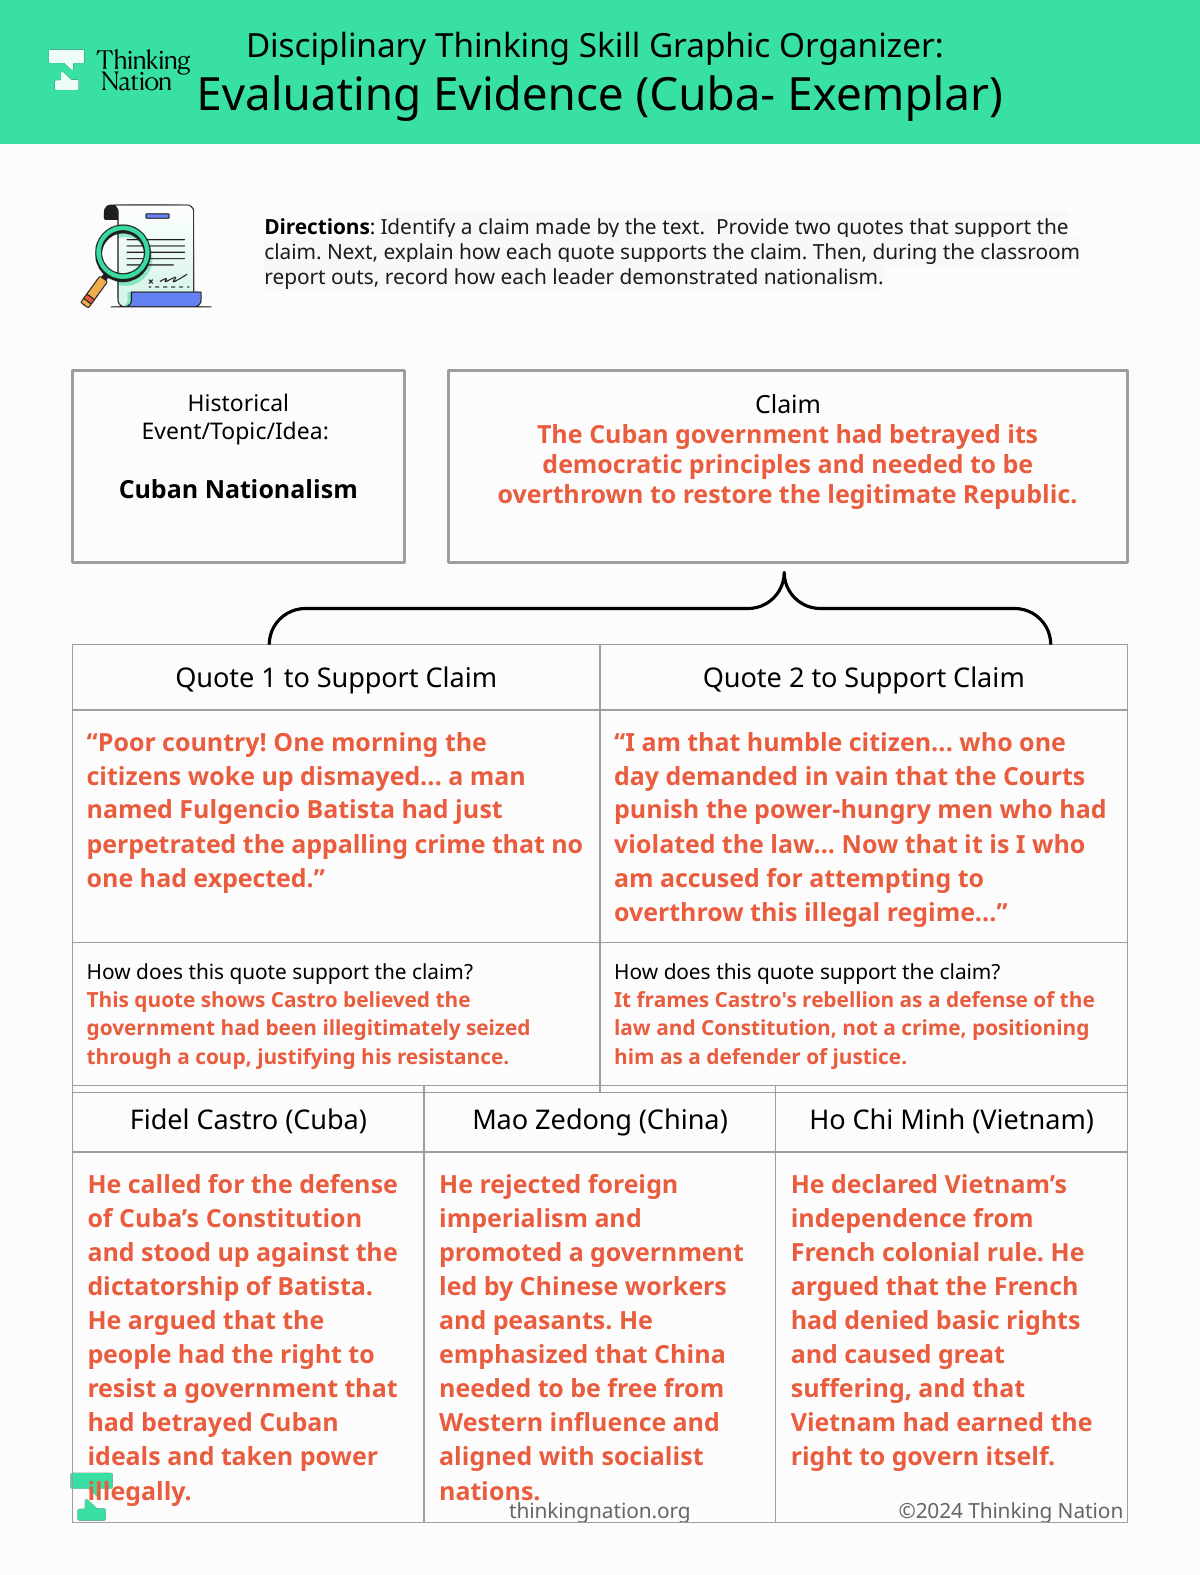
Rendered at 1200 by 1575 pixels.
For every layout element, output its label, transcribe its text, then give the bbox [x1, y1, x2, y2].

table_cell How does this quote support the claim? This quote shows Castro believed the government had been illegitimately seized through a coup, justifying his resistance. [73, 943, 599, 1085]
text_box Claim The Cuban government had betrayed its democratic principles and needed to be overthrown to restore the legitimate Republic. [448, 370, 1128, 563]
table_cell He declared Vietnam’s independence from French colonial rule. He argued that the French had denied basic rights and caused great suffering, and that Vietnam had earned the right to govern itself. [776, 1153, 1127, 1522]
text_box Historical Event/Topic/Idea: Cuban Nationalism [72, 370, 405, 563]
table_header Quote 1 to Support Claim [73, 645, 599, 709]
table_header Quote 2 to Support Claim [601, 645, 1127, 709]
table_header Fidel Castro (Cuba) [73, 1086, 423, 1151]
picture [72, 182, 220, 330]
text_box Directions: Identify a claim made by the text. Provide two quotes that support the claim. Next, explain how each quote supports the claim. Then, during the classroom report outs, record how each leader demonstrated nationalism. [246, 198, 1128, 304]
text_box [269, 572, 1051, 645]
text_box thinkingnation.org [457, 1523, 742, 1532]
table_cell How does this quote support the claim? It frames Castro's rebellion as a defense of the law and Constitution, not a crime, positioning him as a defender of justice. [601, 943, 1127, 1085]
picture [58, 1463, 125, 1530]
table_cell “Poor country! One morning the citizens woke up dismayed... a man named Fulgencio Batista had just perpetrated the appalling crime that no one had expected.” [73, 711, 599, 942]
picture [33, 35, 195, 104]
table_cell He rejected foreign imperialism and promoted a government led by Chinese workers and peasants. He emphasized that China needed to be free from Western influence and aligned with socialist nations. [425, 1153, 775, 1522]
table_cell He called for the defense of Cuba’s Constitution and stood up against the dictatorship of Batista. He argued that the people had the right to resist a government that had betrayed Cuban ideals and taken power illegally. [73, 1153, 423, 1522]
text_box ©2024 Thinking Nation [854, 1483, 1139, 1532]
table_header Ho Chi Minh (Vietnam) [776, 1086, 1127, 1151]
table_cell “I am that humble citizen... who one day demanded in vain that the Courts punish the power-hungry men who had violated the law... Now that it is I who am accused for attempting to overthrow this illegal regime...” [601, 711, 1127, 942]
text_box Disciplinary Thinking Skill Graphic Organizer: Evaluating Evidence (Cuba- Exemplar) [0, 0, 1200, 144]
table_header Mao Zedong (China) [425, 1086, 775, 1151]
